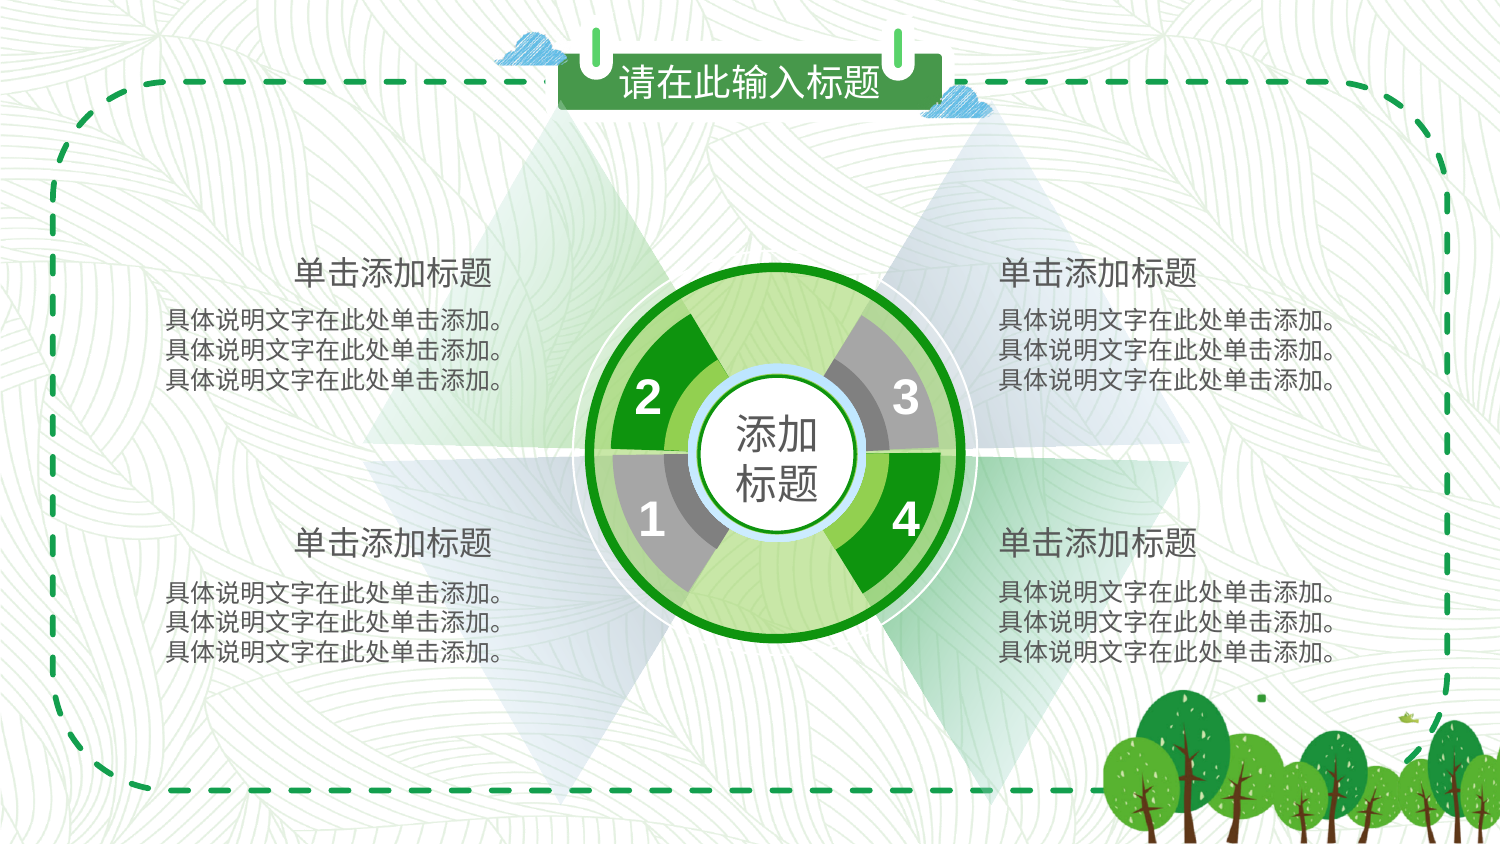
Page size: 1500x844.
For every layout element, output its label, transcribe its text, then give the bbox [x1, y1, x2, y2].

text_box 单击添加标题 [278, 515, 509, 570]
text_box 单击添加标题 [983, 244, 1213, 300]
picture [2, 1, 1500, 844]
text_box 具体说明文字在此处单击添加。 具体说明文字在此处单击添加。 具体说明文字在此处单击添加。 [984, 569, 1421, 675]
text_box [899, 100, 1189, 449]
text_box 单击添加标题 [278, 244, 509, 300]
text_box 单击添加标题 [983, 515, 1213, 570]
text_box 具体说明文字在此处单击添加。 具体说明文字在此处单击添加。 具体说明文字在此处单击添加。 [150, 569, 538, 675]
text_box [362, 456, 651, 805]
text_box 具体说明文字在此处单击添加。 具体说明文字在此处单击添加。 具体说明文字在此处单击添加。 [984, 297, 1440, 402]
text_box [572, 250, 978, 656]
text_box 具体说明文字在此处单击添加。 具体说明文字在此处单击添加。 具体说明文字在此处单击添加。 [150, 297, 538, 402]
text_box [900, 456, 1189, 805]
text_box [362, 100, 652, 449]
